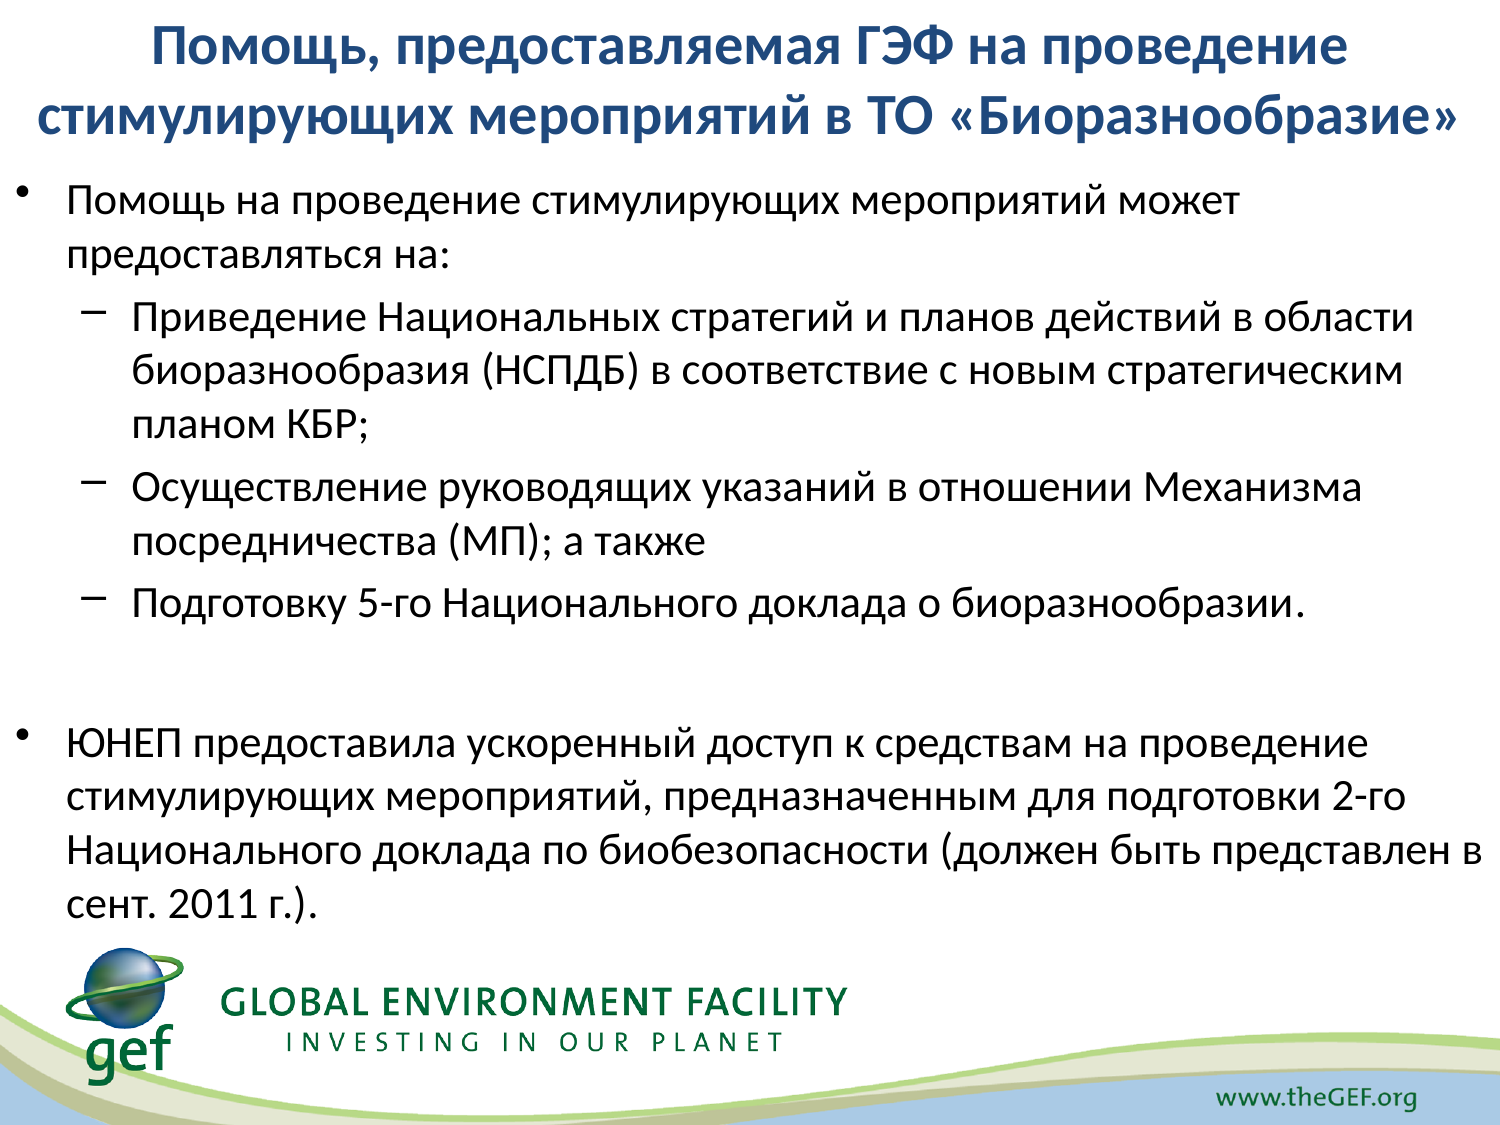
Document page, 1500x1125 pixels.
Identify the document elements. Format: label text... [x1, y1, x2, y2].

picture [0, 938, 1500, 1125]
title Помощь, предоставляемая ГЭФ на проведение стимулирующих мероприятий в ТО «Биоразнообразие» [0, 0, 1500, 153]
list Помощь на проведение стимулирующих мероприятий может предоставляться на: Приведение Национальных стратегий и планов действий в области биоразнообразия (НСПДБ) в соответствие с новым стратегическим планом КБР; Осуществление руководящих указаний в отношении Механизма посредничества (МП); а также Подготовку 5-го Национального доклада о биоразнообразии. ЮНЕП предоставила ускоренный доступ к средствам на проведение стимулирующих мероприятий, предназначенным для подготовки 2-го Национального доклада по биобезопасности (должен быть представлен в сент. 2011 г.). [0, 162, 1500, 938]
